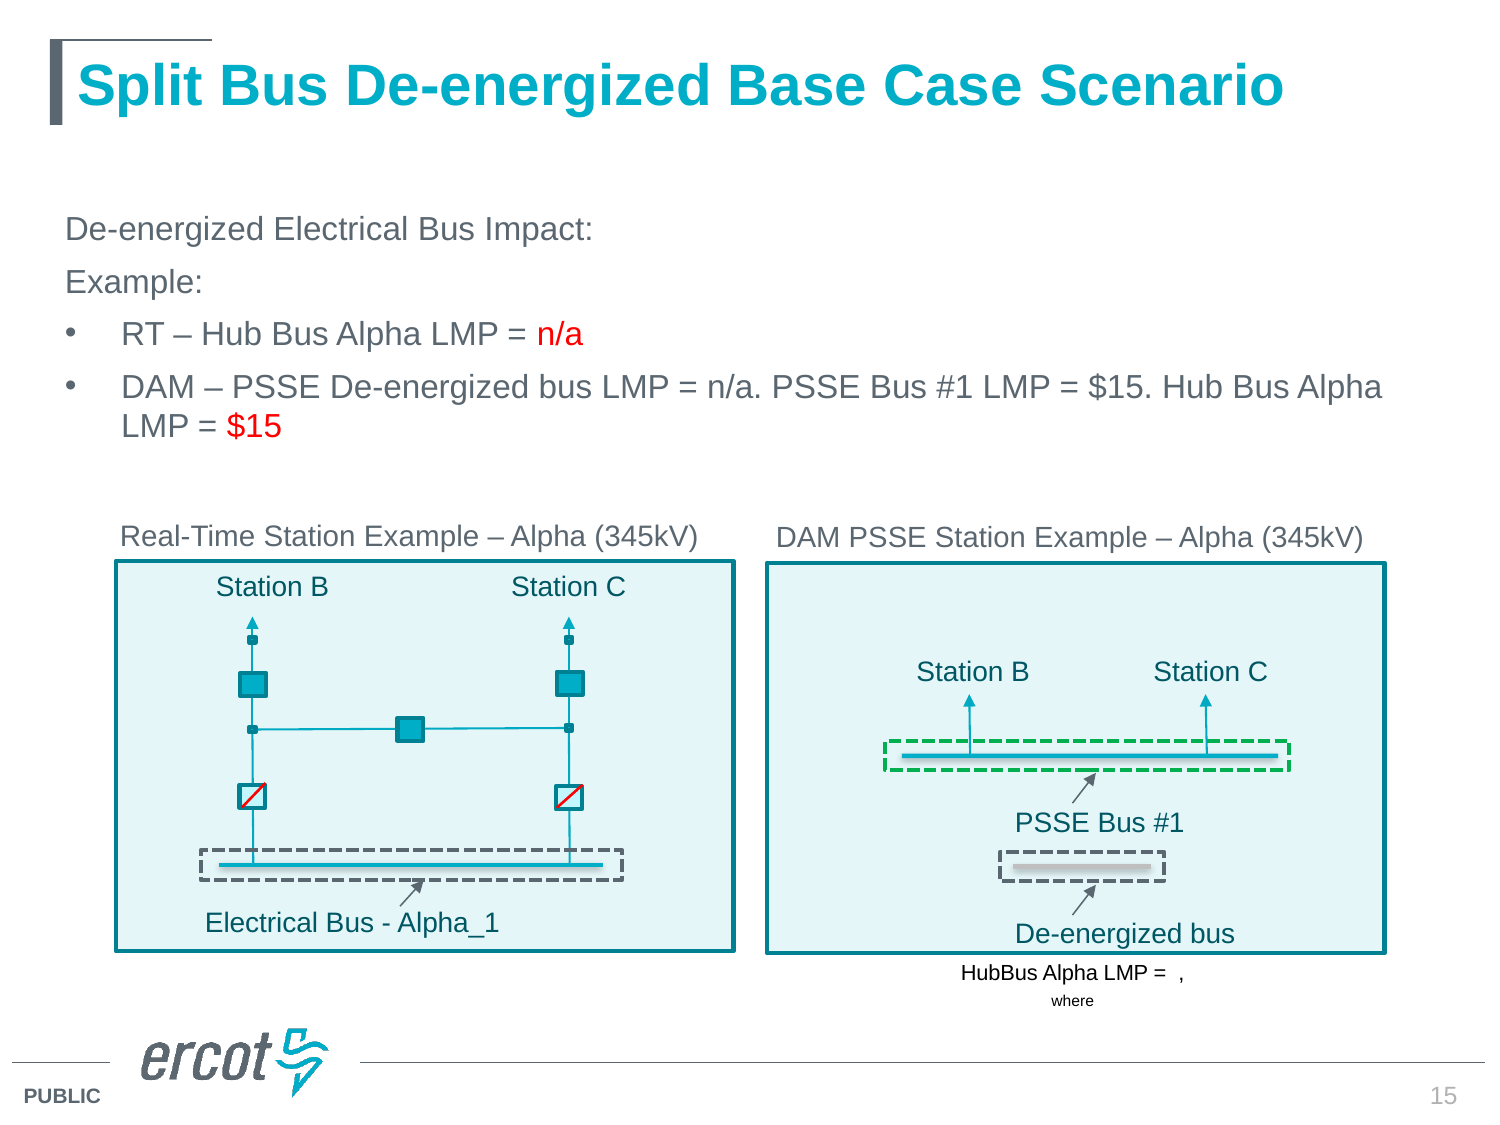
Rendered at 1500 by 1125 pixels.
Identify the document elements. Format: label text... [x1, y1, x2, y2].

slide_number 15 [1400, 1076, 1488, 1113]
title Split Bus De-energized Base Case Scenario [62, 39, 1450, 125]
picture [137, 1063, 332, 1100]
list De-energized Electrical Bus Impact: Example: RT – Hub Bus Alpha LMP = n/a DAM – PSSE De-energized bus LMP = n/a. PSSE Bus #1 LMP = $15. Hub Bus Alpha LMP = $15 [50, 200, 1450, 510]
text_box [104, 509, 1399, 1063]
